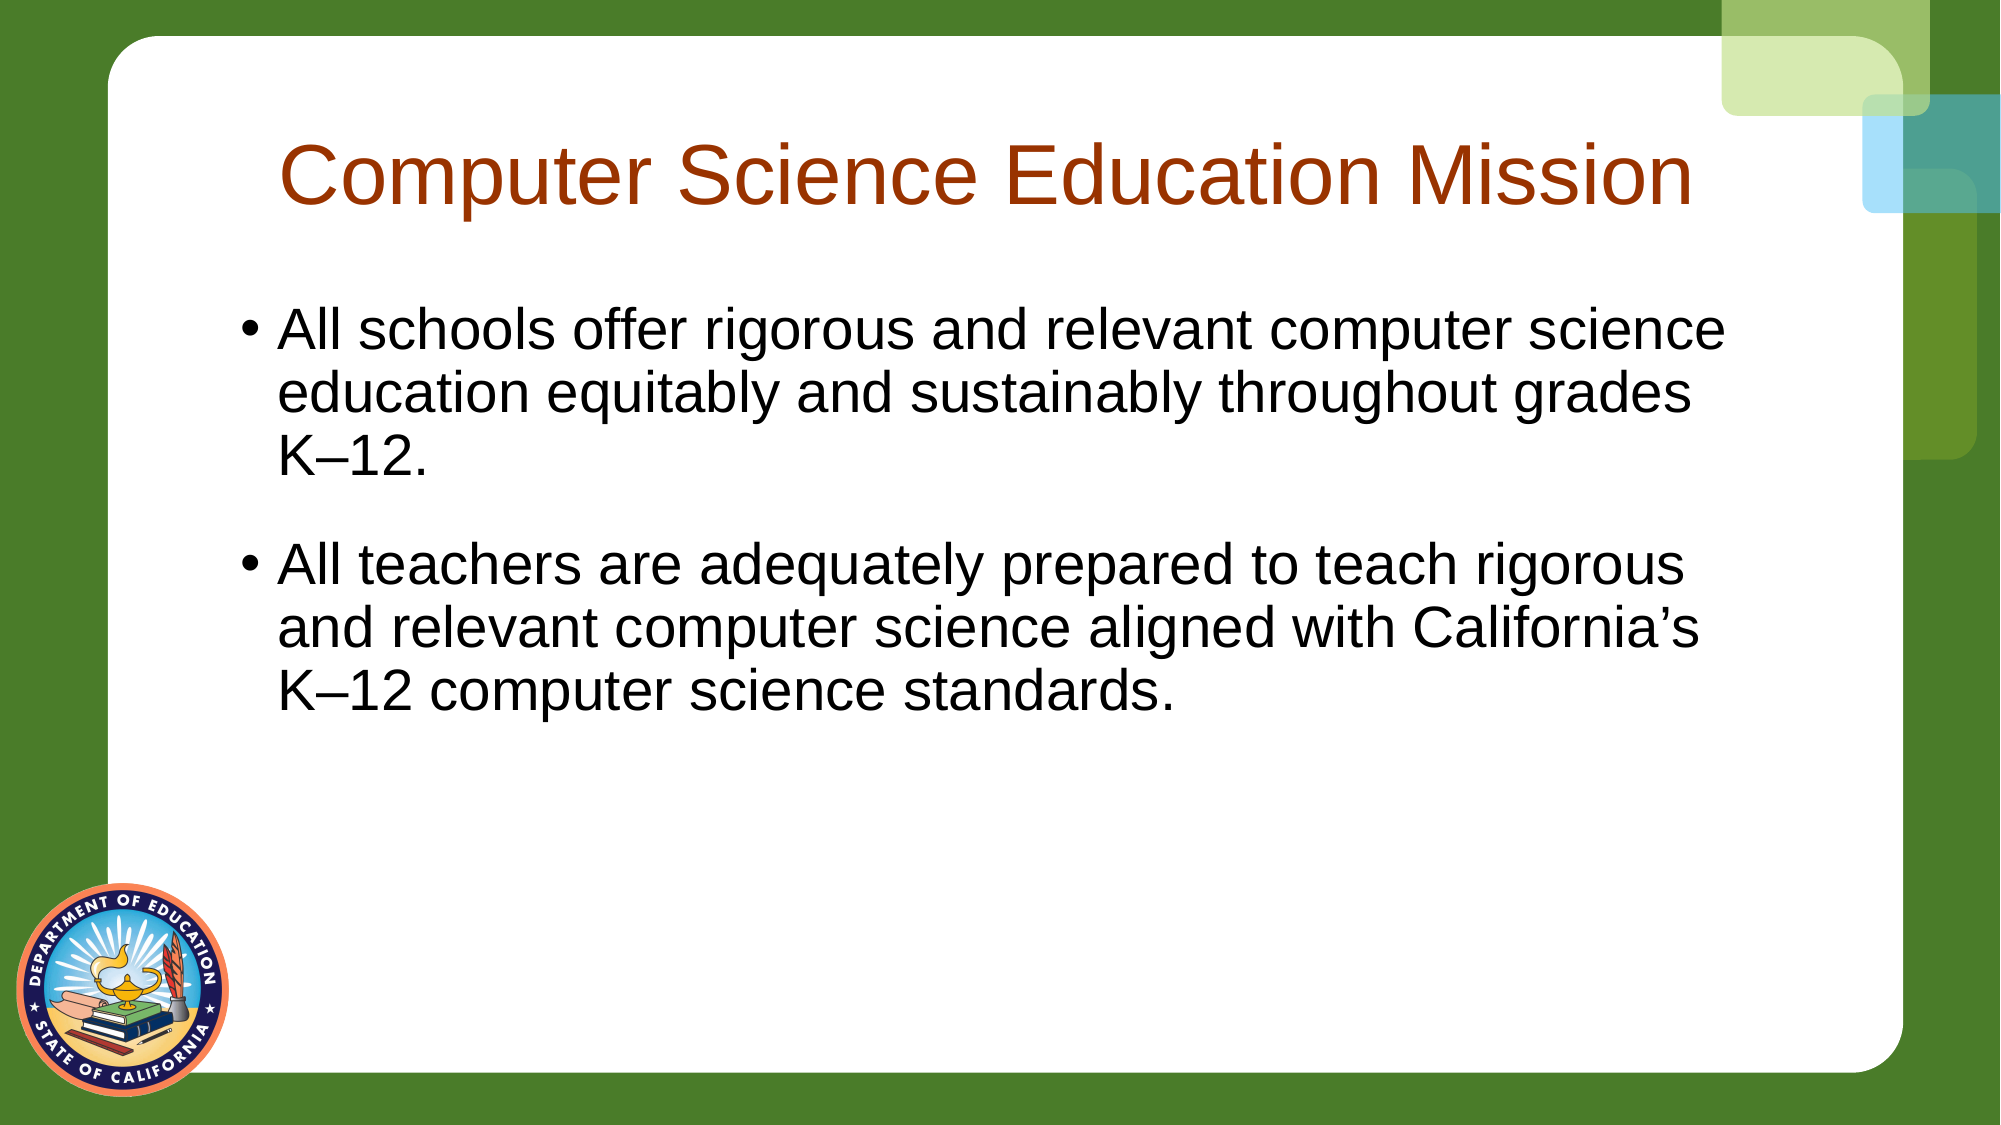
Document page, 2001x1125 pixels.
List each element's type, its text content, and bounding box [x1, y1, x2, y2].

list All schools offer rigorous and relevant computer science education equitably and sustainably throughout grades K–12. All teachers are adequately prepared to teach rigorous and relevant computer science aligned with California’s K–12 computer science standards. [225, 291, 1752, 1046]
picture [16, 883, 229, 1097]
title Computer Science Education Mission [225, 82, 1752, 271]
